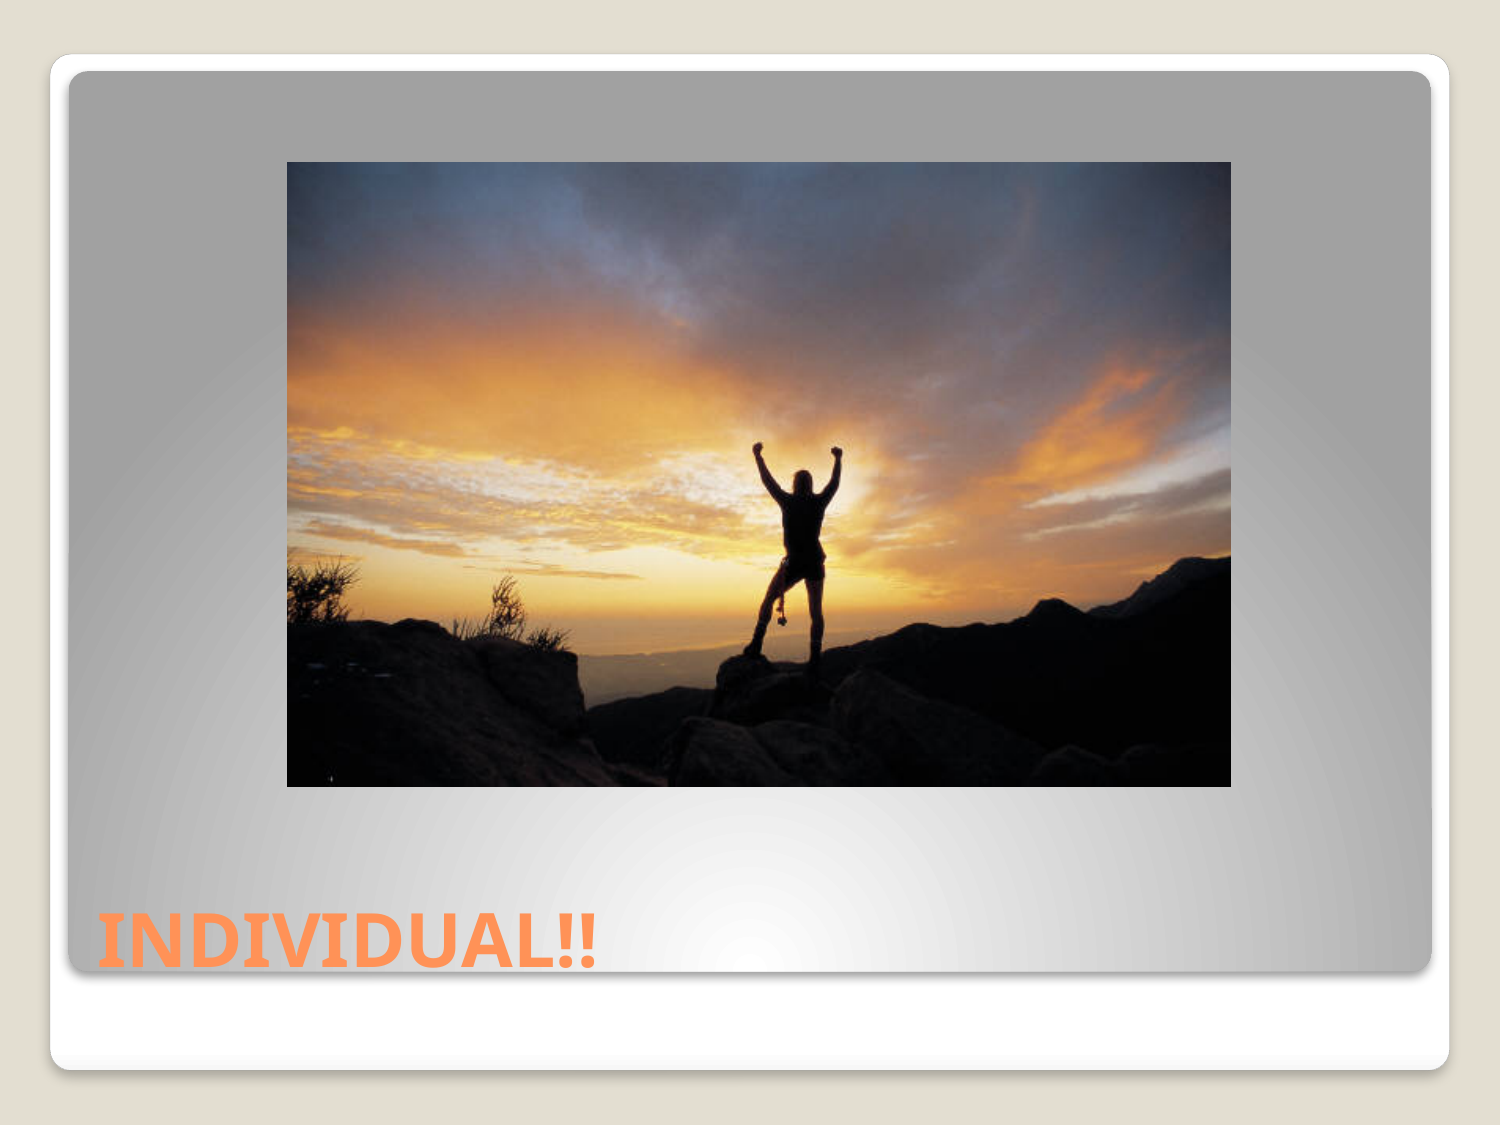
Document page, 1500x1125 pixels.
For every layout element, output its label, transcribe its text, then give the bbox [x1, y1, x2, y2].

title INDIVIDUAL!! [82, 817, 1425, 990]
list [287, 162, 1231, 787]
